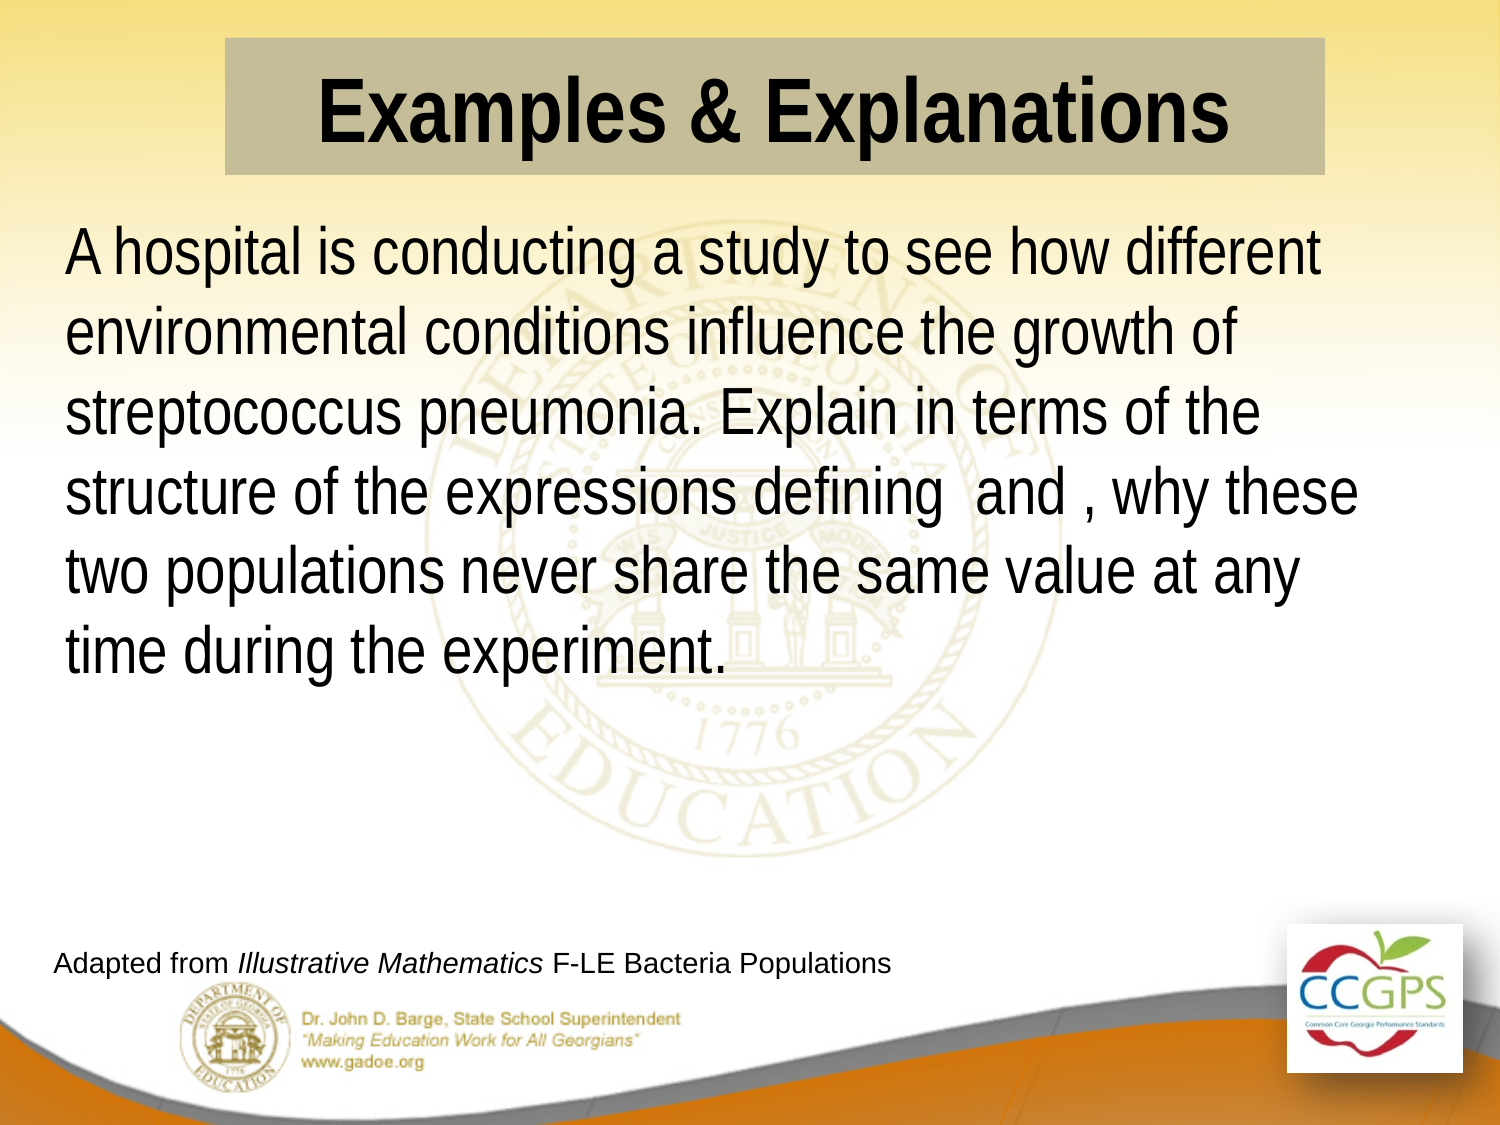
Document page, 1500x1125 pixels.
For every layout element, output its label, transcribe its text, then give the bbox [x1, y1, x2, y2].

title Examples & Explanations [224, 37, 1326, 176]
picture [0, 0, 1500, 1125]
text_box Adapted from Illustrative Mathematics F-LE Bacteria Populations [38, 936, 908, 987]
